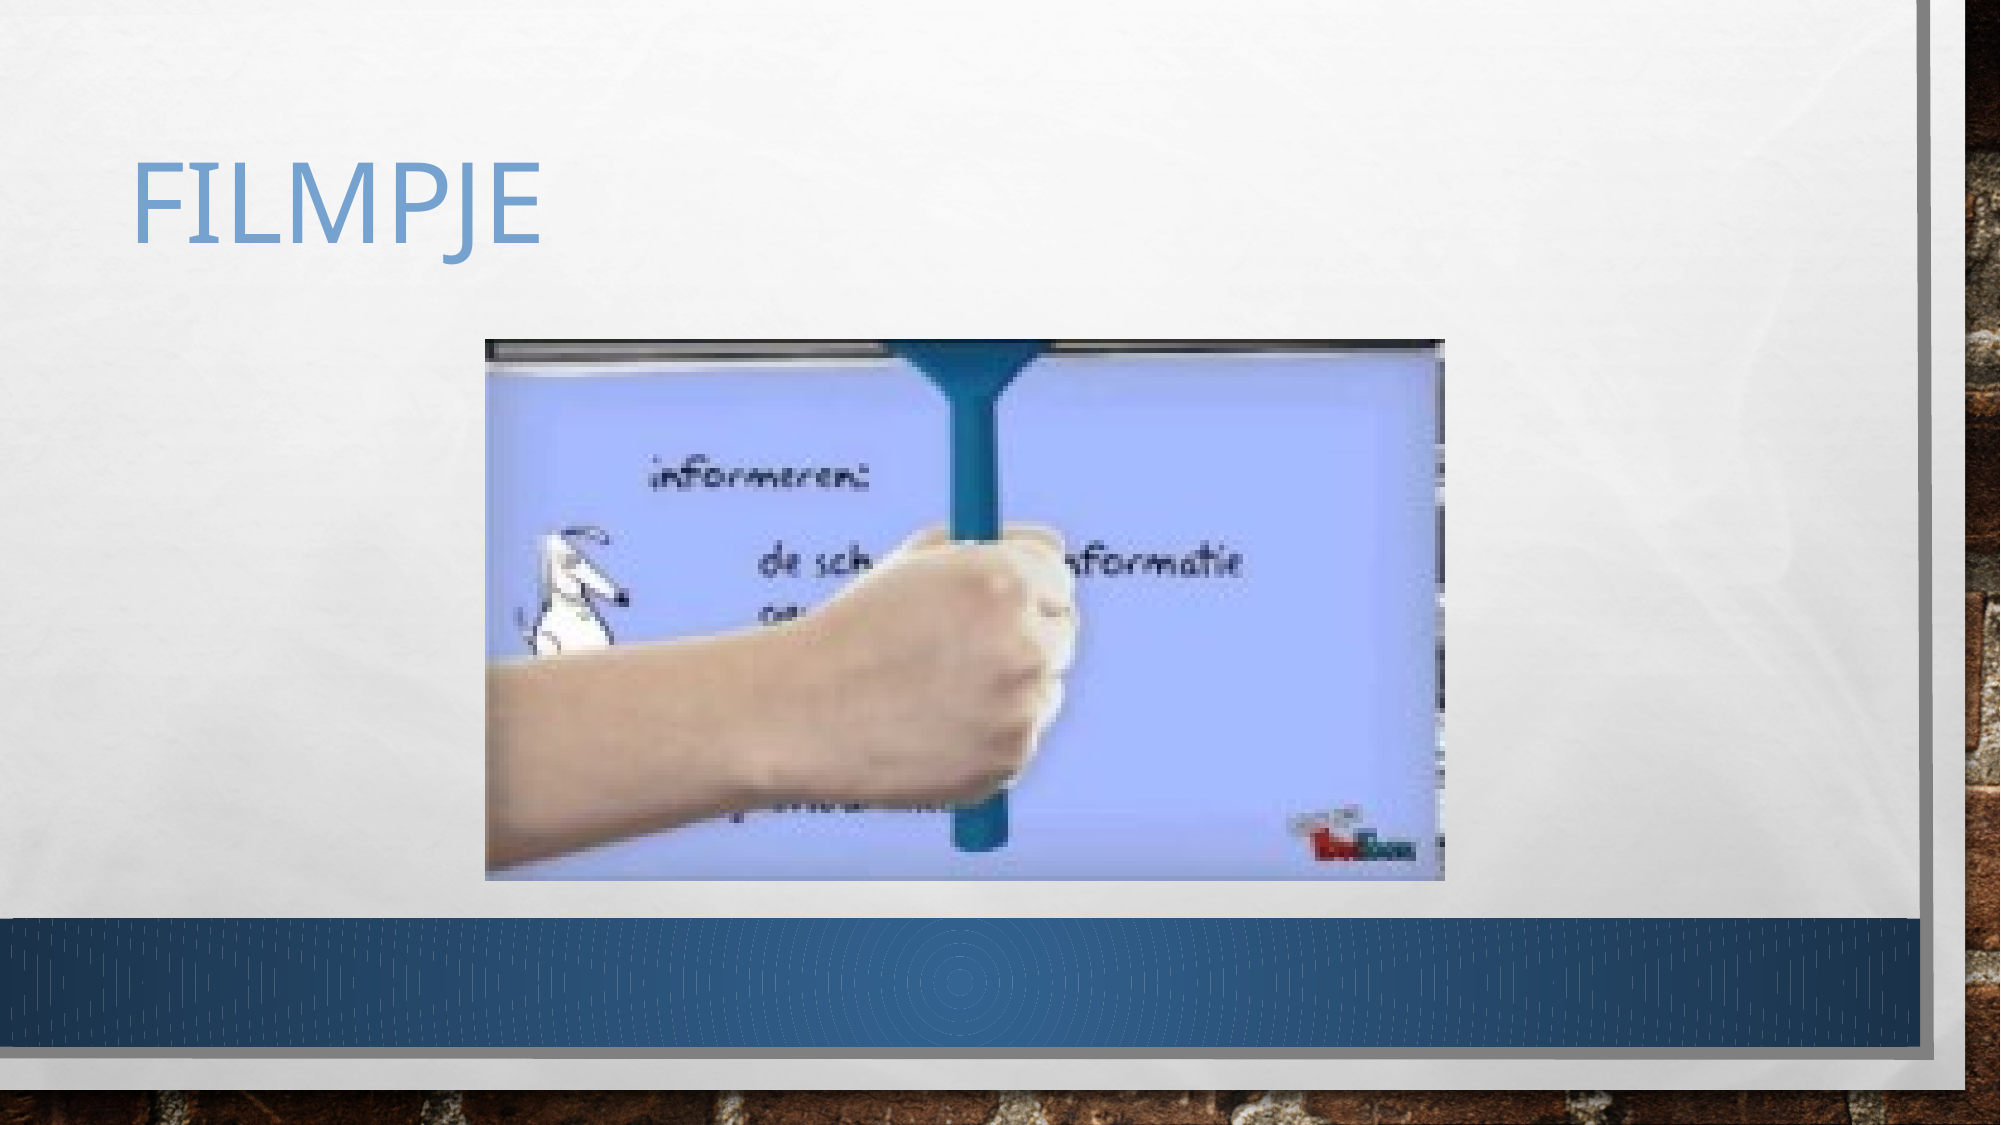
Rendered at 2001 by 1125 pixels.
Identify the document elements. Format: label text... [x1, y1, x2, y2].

title filmpje [112, 112, 1818, 302]
picture [0, 0, 2000, 1125]
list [484, 338, 1447, 883]
